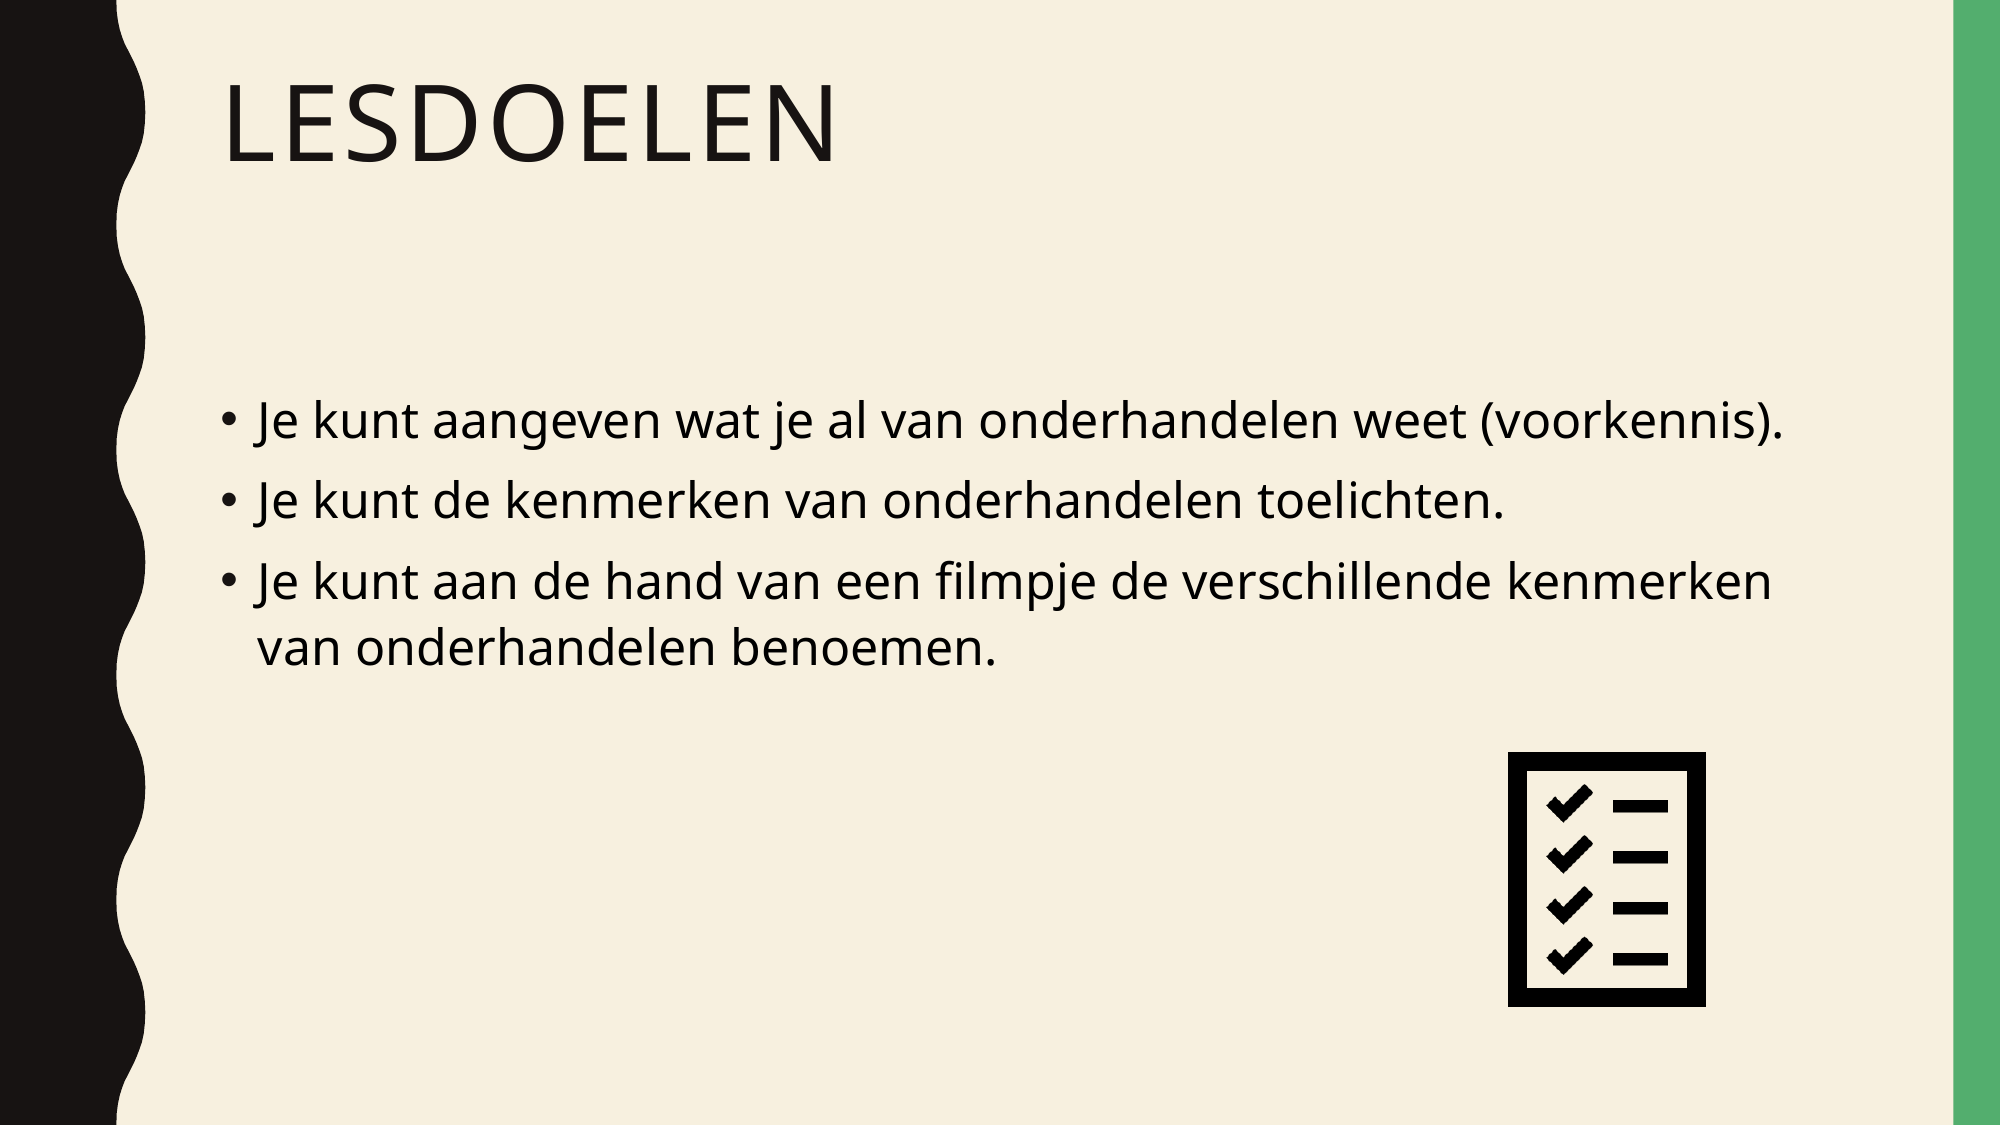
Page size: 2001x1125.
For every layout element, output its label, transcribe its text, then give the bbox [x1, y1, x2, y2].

picture [1453, 726, 1760, 1032]
list Je kunt aangeven wat je al van onderhandelen weet (voorkennis). Je kunt de kenmerken van onderhandelen toelichten. Je kunt aan de hand van een filmpje de verschillende kenmerken van onderhandelen benoemen. [205, 375, 1875, 965]
title lesdoelen [205, 62, 1875, 308]
